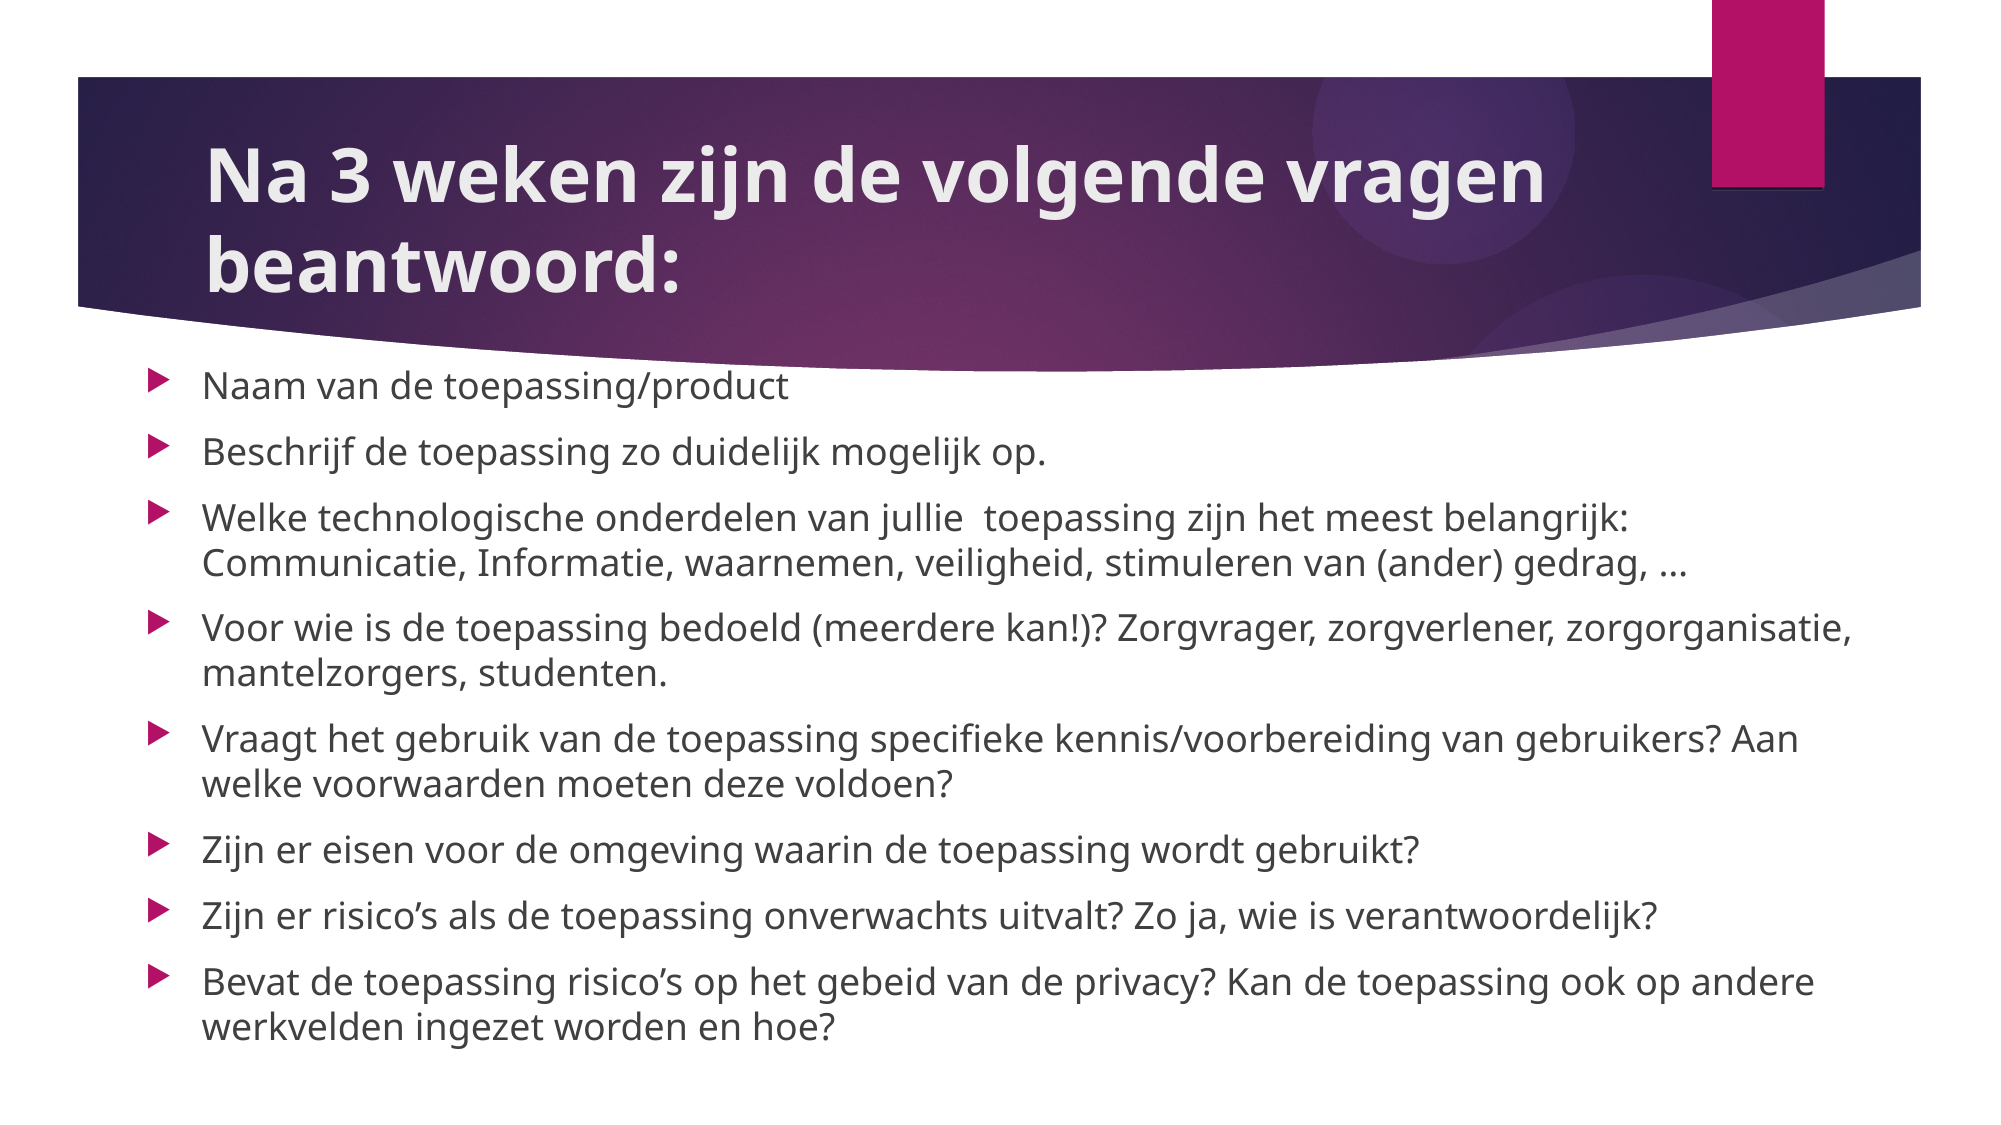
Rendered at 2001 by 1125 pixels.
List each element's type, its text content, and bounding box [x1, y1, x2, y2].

picture [79, 78, 1920, 354]
title Na 3 weken zijn de volgende vragen beantwoord: [189, 159, 1627, 276]
list Naam van de toepassing/product Beschrijf de toepassing zo duidelijk mogelijk op. Welke technologische onderdelen van jullie toepassing zijn het meest belangrijk: Communicatie, Informatie, waarnemen, veiligheid, stimuleren van (ander) gedrag, … Voor wie is de toepassing bedoeld (meerdere kan!)? Zorgvrager, zorgverlener, zorgorganisatie, mantelzorgers, studenten. Vraagt het gebruik van de toepassing specifieke kennis/voorbereiding van gebruikers? Aan welke voorwaarden moeten deze voldoen? Zijn er eisen voor de omgeving waarin de toepassing wordt gebruikt? Zijn er risico’s als de toepassing onverwachts uitvalt? Zo ja, wie is verantwoordelijk? Bevat de toepassing risico’s op het gebeid van de privacy? Kan de toepassing ook op andere werkvelden ingezet worden en hoe? [130, 354, 1894, 1125]
